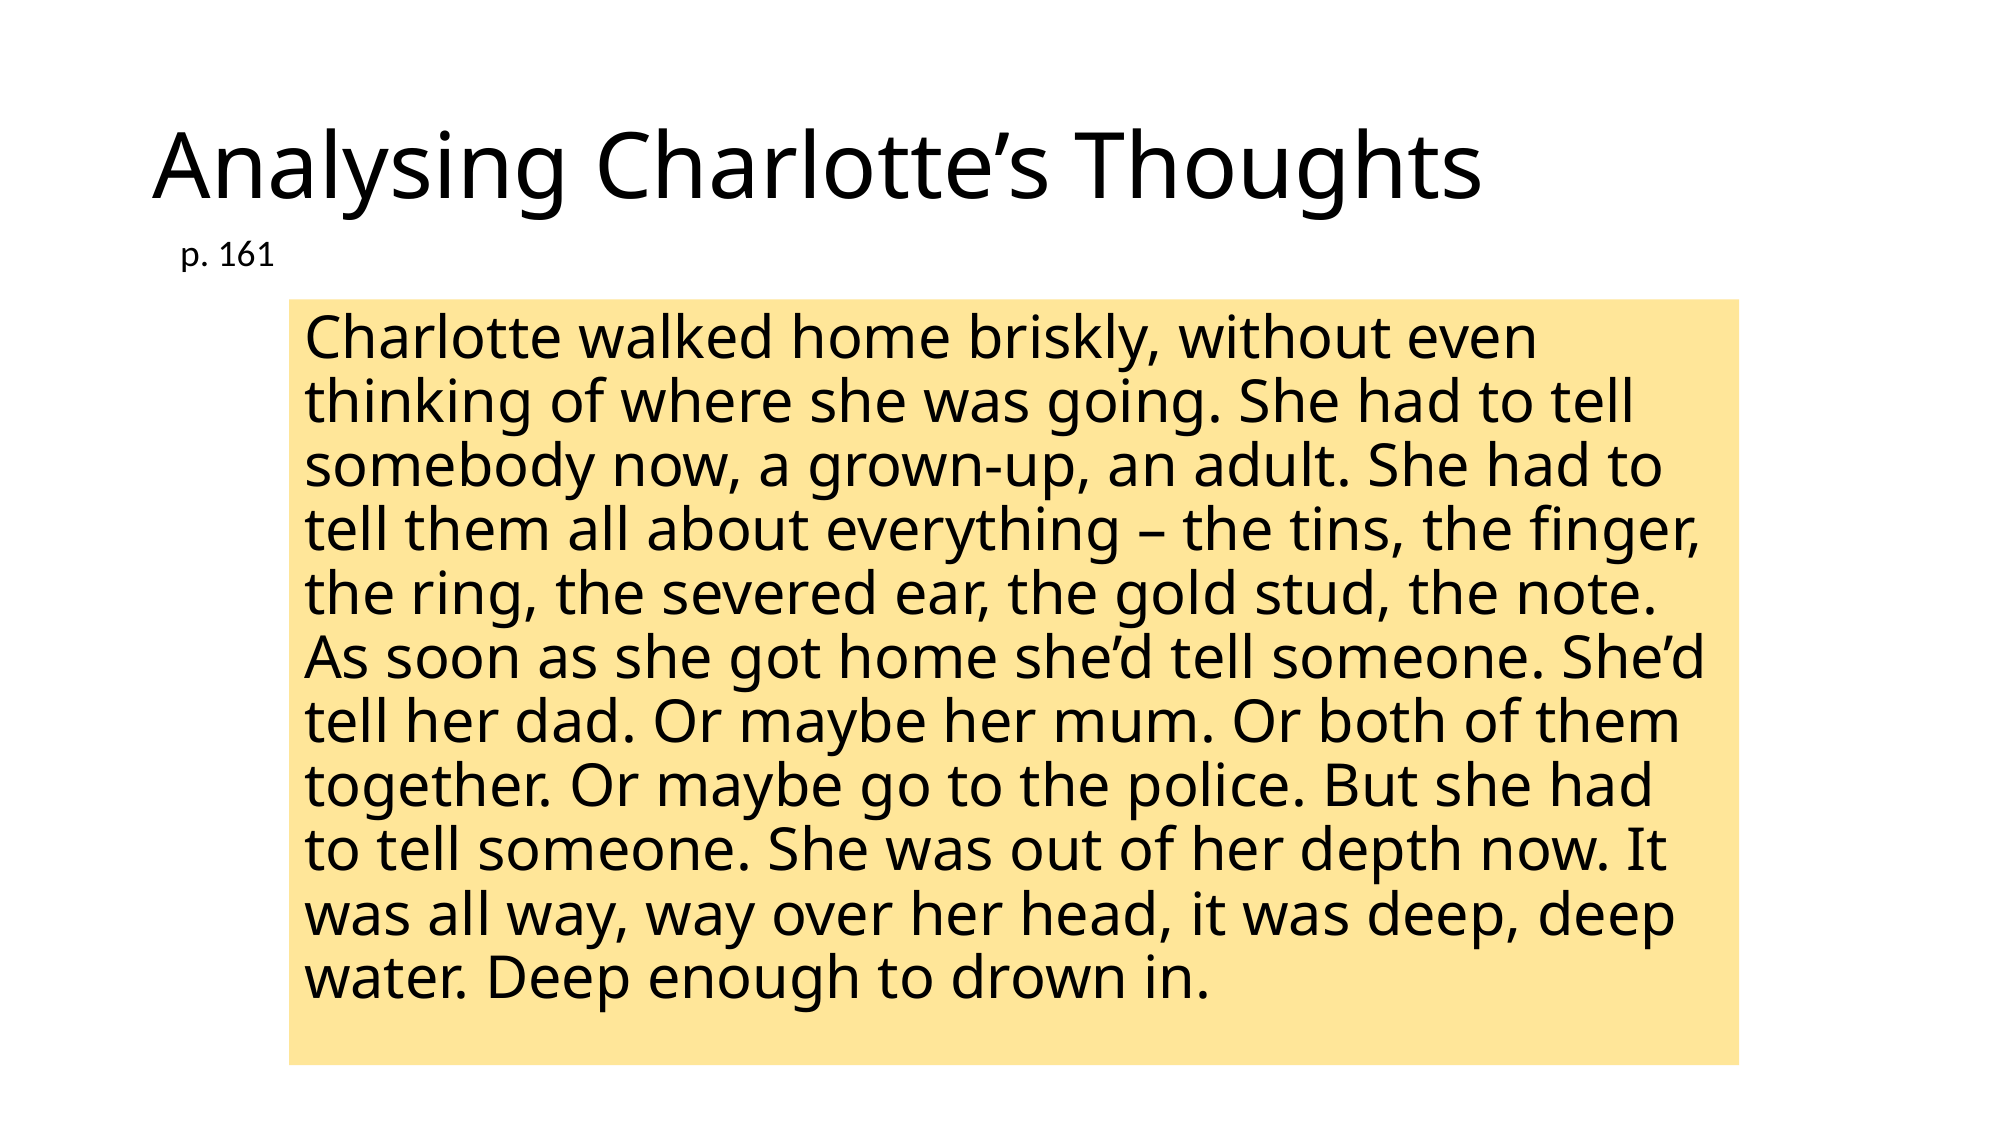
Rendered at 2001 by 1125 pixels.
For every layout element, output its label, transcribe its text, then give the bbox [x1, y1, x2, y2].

title Analysing Charlotte’s Thoughts [137, 59, 1863, 278]
list Charlotte walked home briskly, without even thinking of where she was going. She had to tell somebody now, a grown-up, an adult. She had to tell them all about everything – the tins, the finger, the ring, the severed ear, the gold stud, the note. As soon as she got home she’d tell someone. She’d tell her dad. Or maybe her mum. Or both of them together. Or maybe go to the police. But she had to tell someone. She was out of her depth now. It was all way, way over her head, it was deep, deep water. Deep enough to drown in. [289, 299, 1740, 1066]
text_box p. 161 [165, 221, 374, 282]
